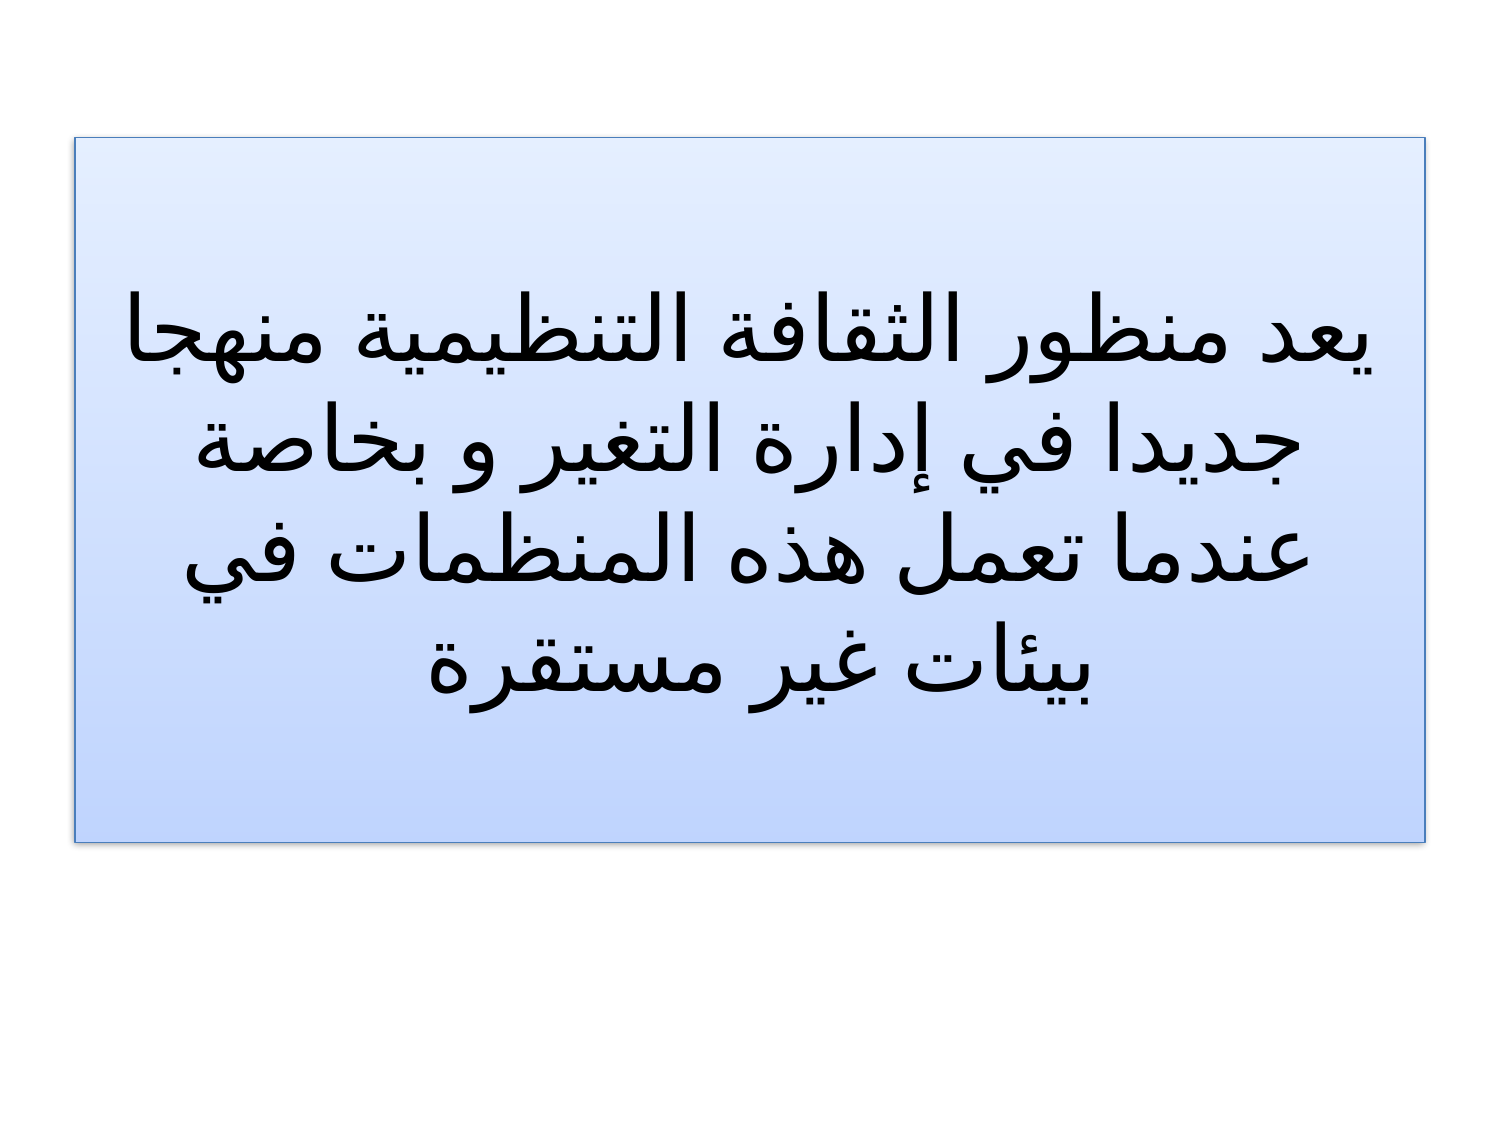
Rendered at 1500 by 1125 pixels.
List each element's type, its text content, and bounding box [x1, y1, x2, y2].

title يعد منظور الثقافة التنظيمية منهجا جديدا في إدارة التغير و بخاصة عندما تعمل هذه المنظمات في بيئات غير مستقرة [74, 137, 1426, 843]
